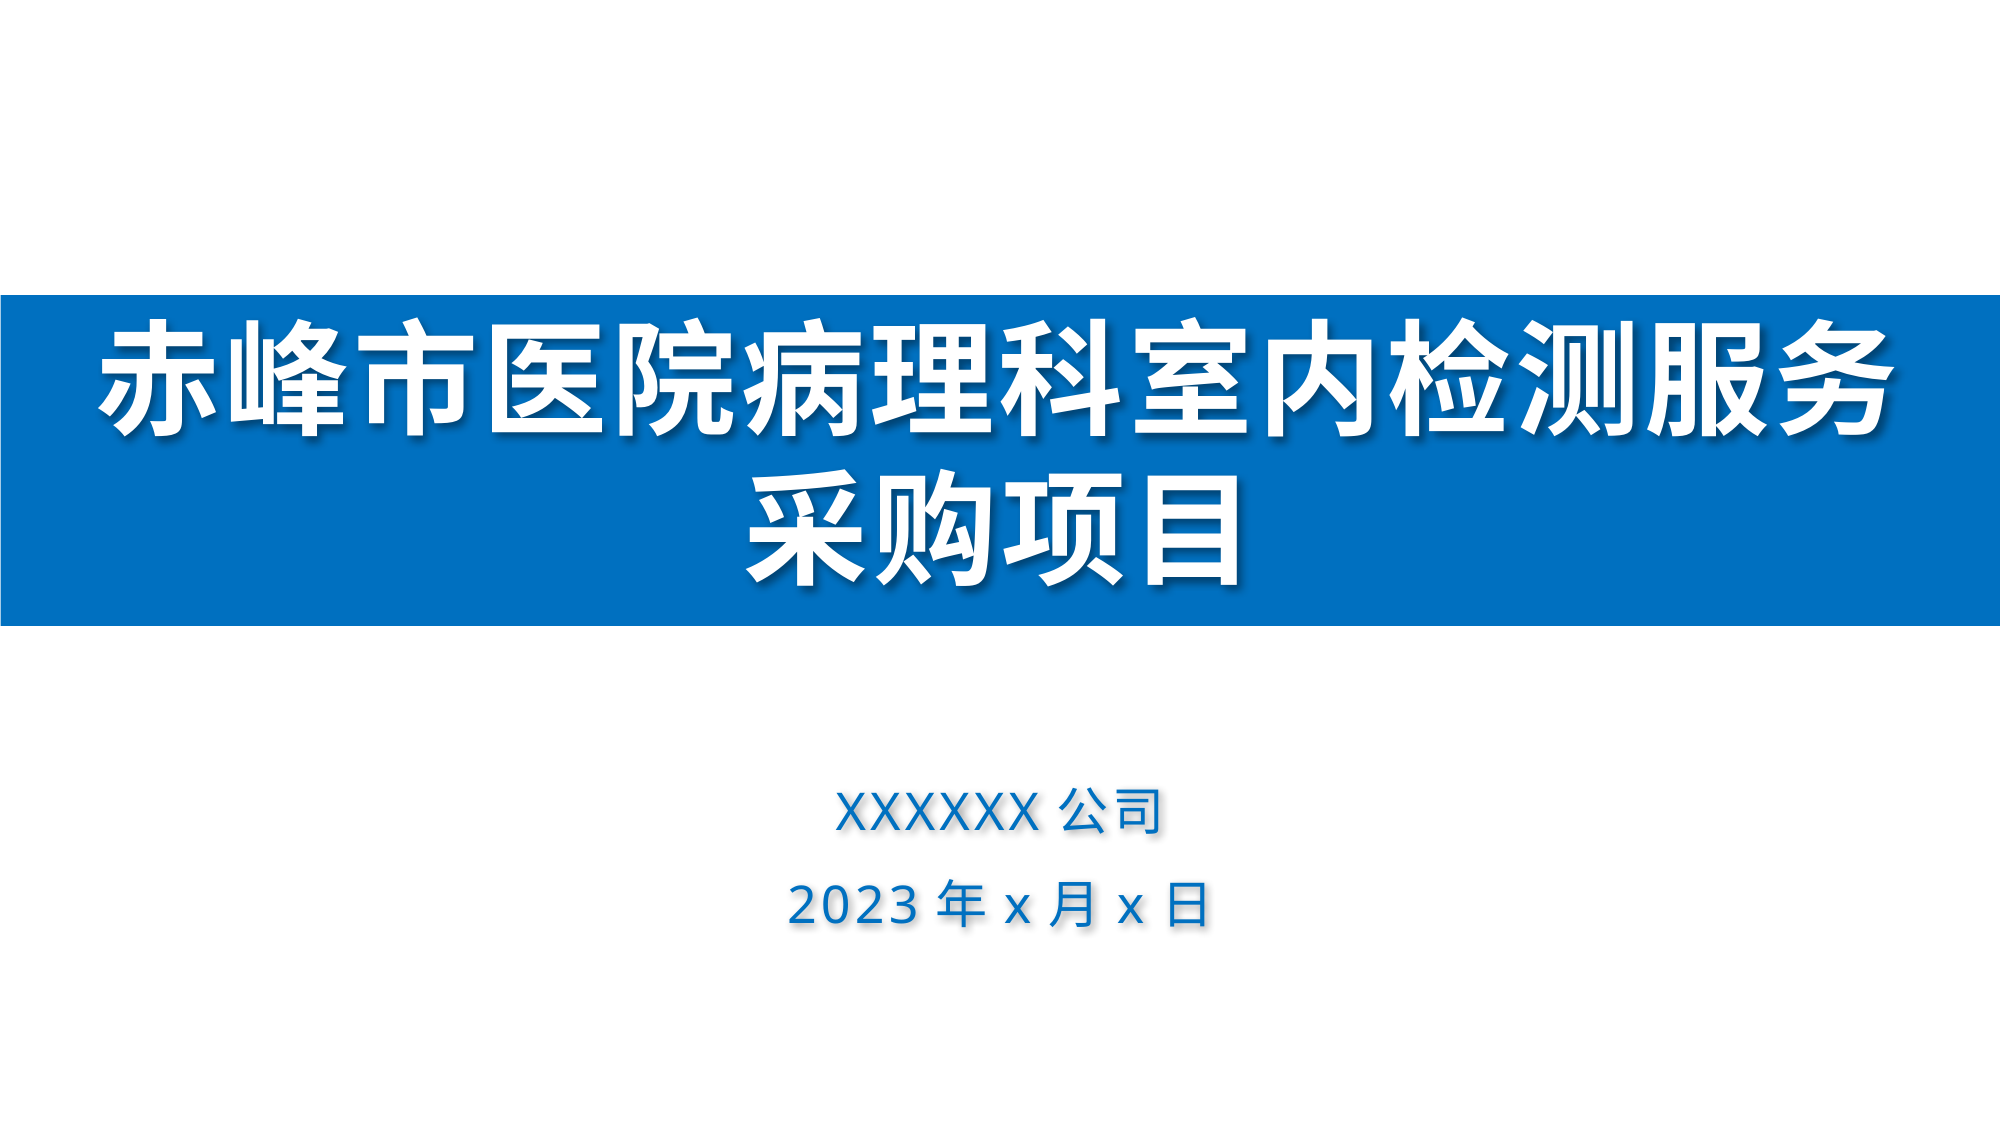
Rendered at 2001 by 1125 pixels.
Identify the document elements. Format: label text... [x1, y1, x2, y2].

text_box XXXXXX公司 2023年x月x日 [503, 739, 1496, 942]
text_box [0, 295, 32, 626]
text_box 赤峰市医院病理科室内检测服务采购项目 [32, 292, 1967, 629]
text_box [1976, 295, 2000, 626]
